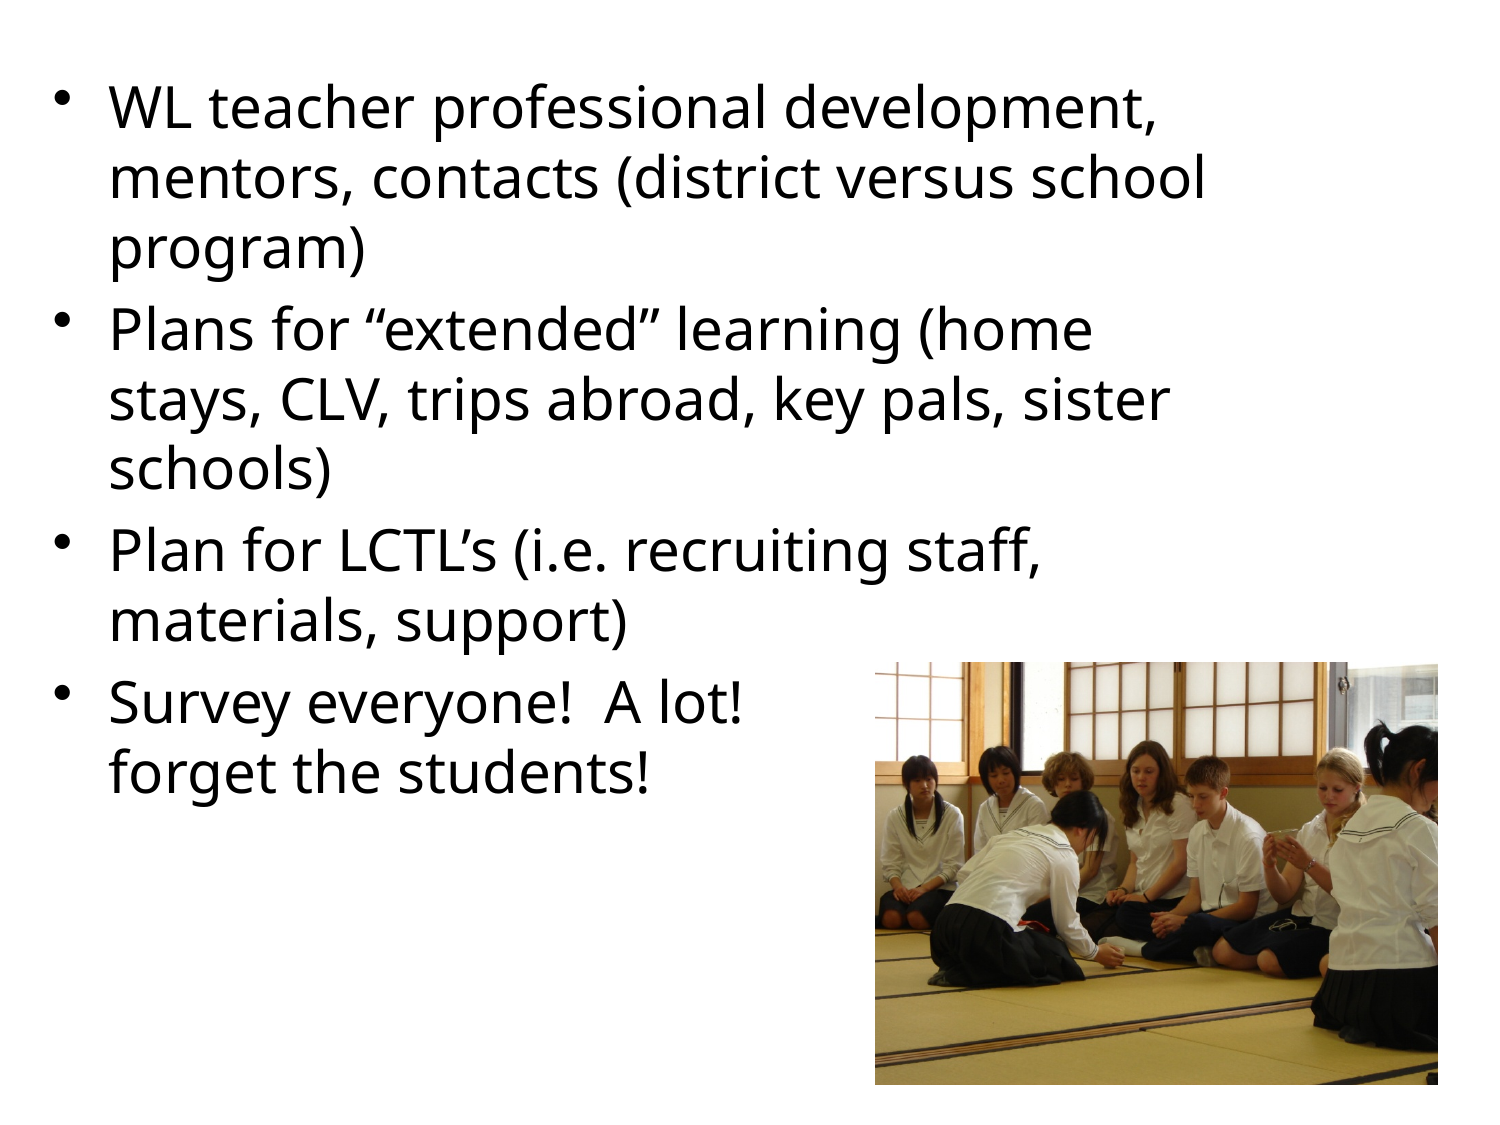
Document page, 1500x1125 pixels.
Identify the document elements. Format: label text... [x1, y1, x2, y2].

list WL teacher professional development, mentors, contacts (district versus school program) Plans for “extended” learning (home stays, CLV, trips abroad, key pals, sister schools) Plan for LCTL’s (i.e. recruiting staff, materials, support) Survey everyone! A lot! Don’t forget the students! [37, 62, 1250, 801]
picture [874, 662, 1438, 1085]
